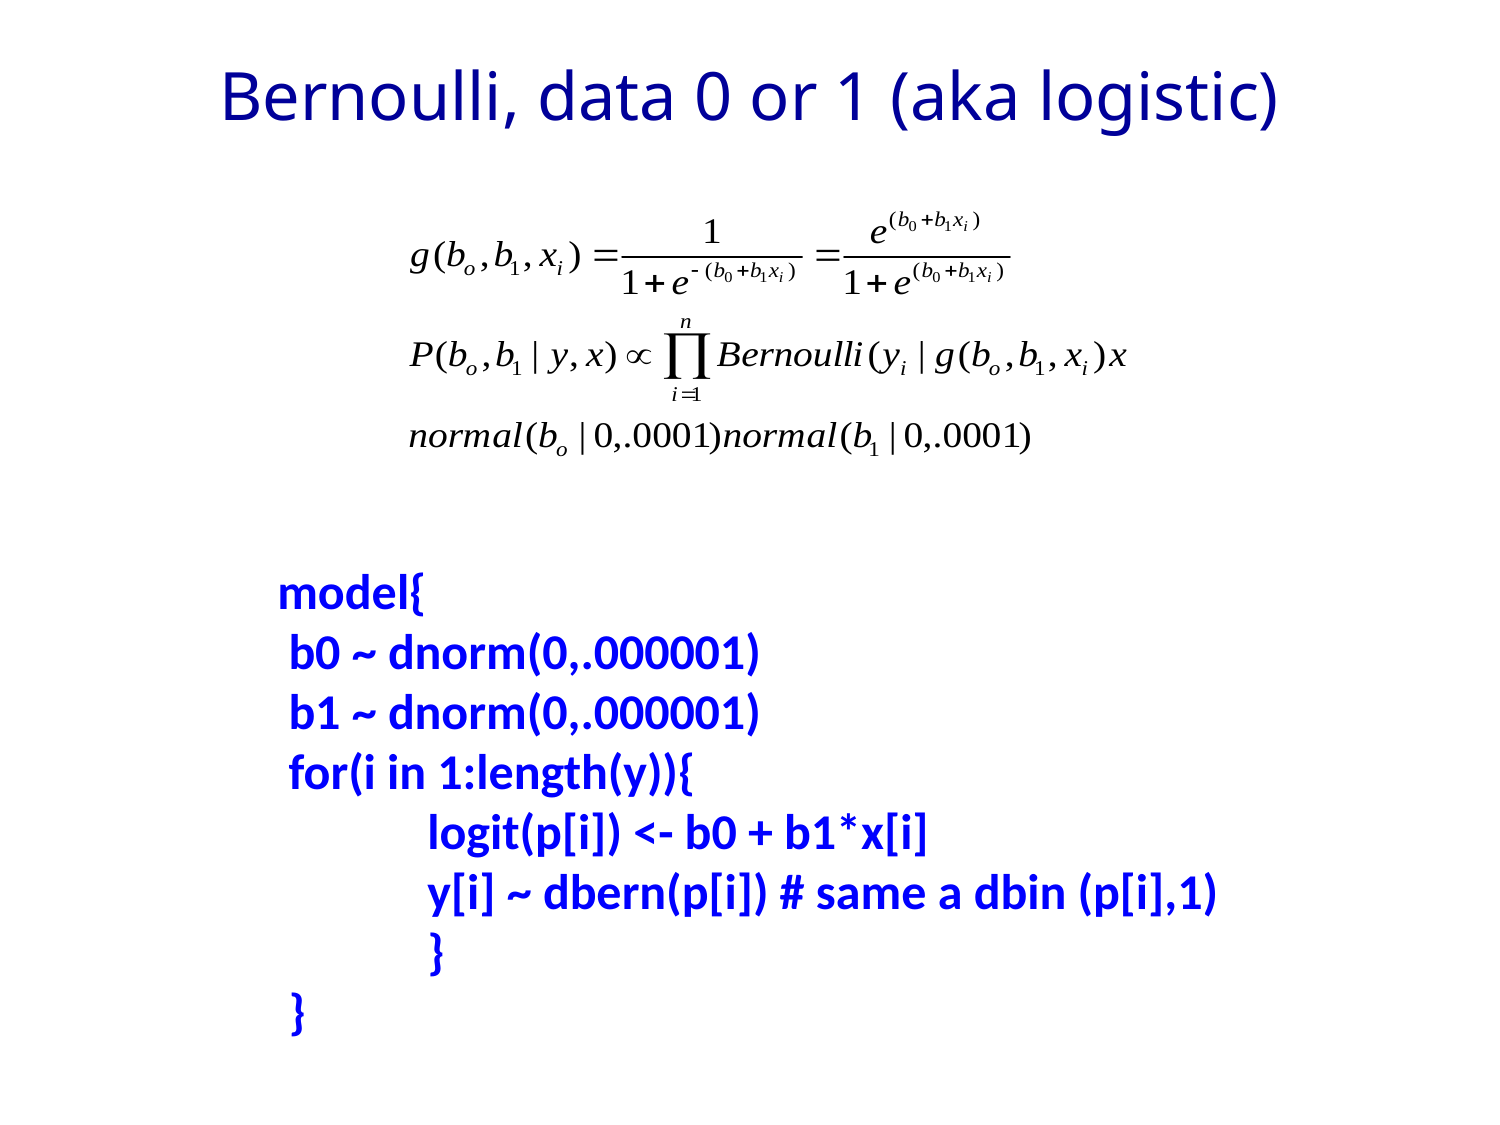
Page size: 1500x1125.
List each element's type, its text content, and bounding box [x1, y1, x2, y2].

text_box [402, 203, 1135, 518]
title Bernoulli, data 0 or 1 (aka logistic) [75, 0, 1425, 188]
text_box model{ b0 ~ dnorm(0,.000001) b1 ~ dnorm(0,.000001) for(i in 1:length(y)){ logit(p[i]) <- b0 + b1*x[i] y[i] ~ dbern(p[i]) # same a dbin (p[i],1) } } [262, 552, 1375, 1107]
